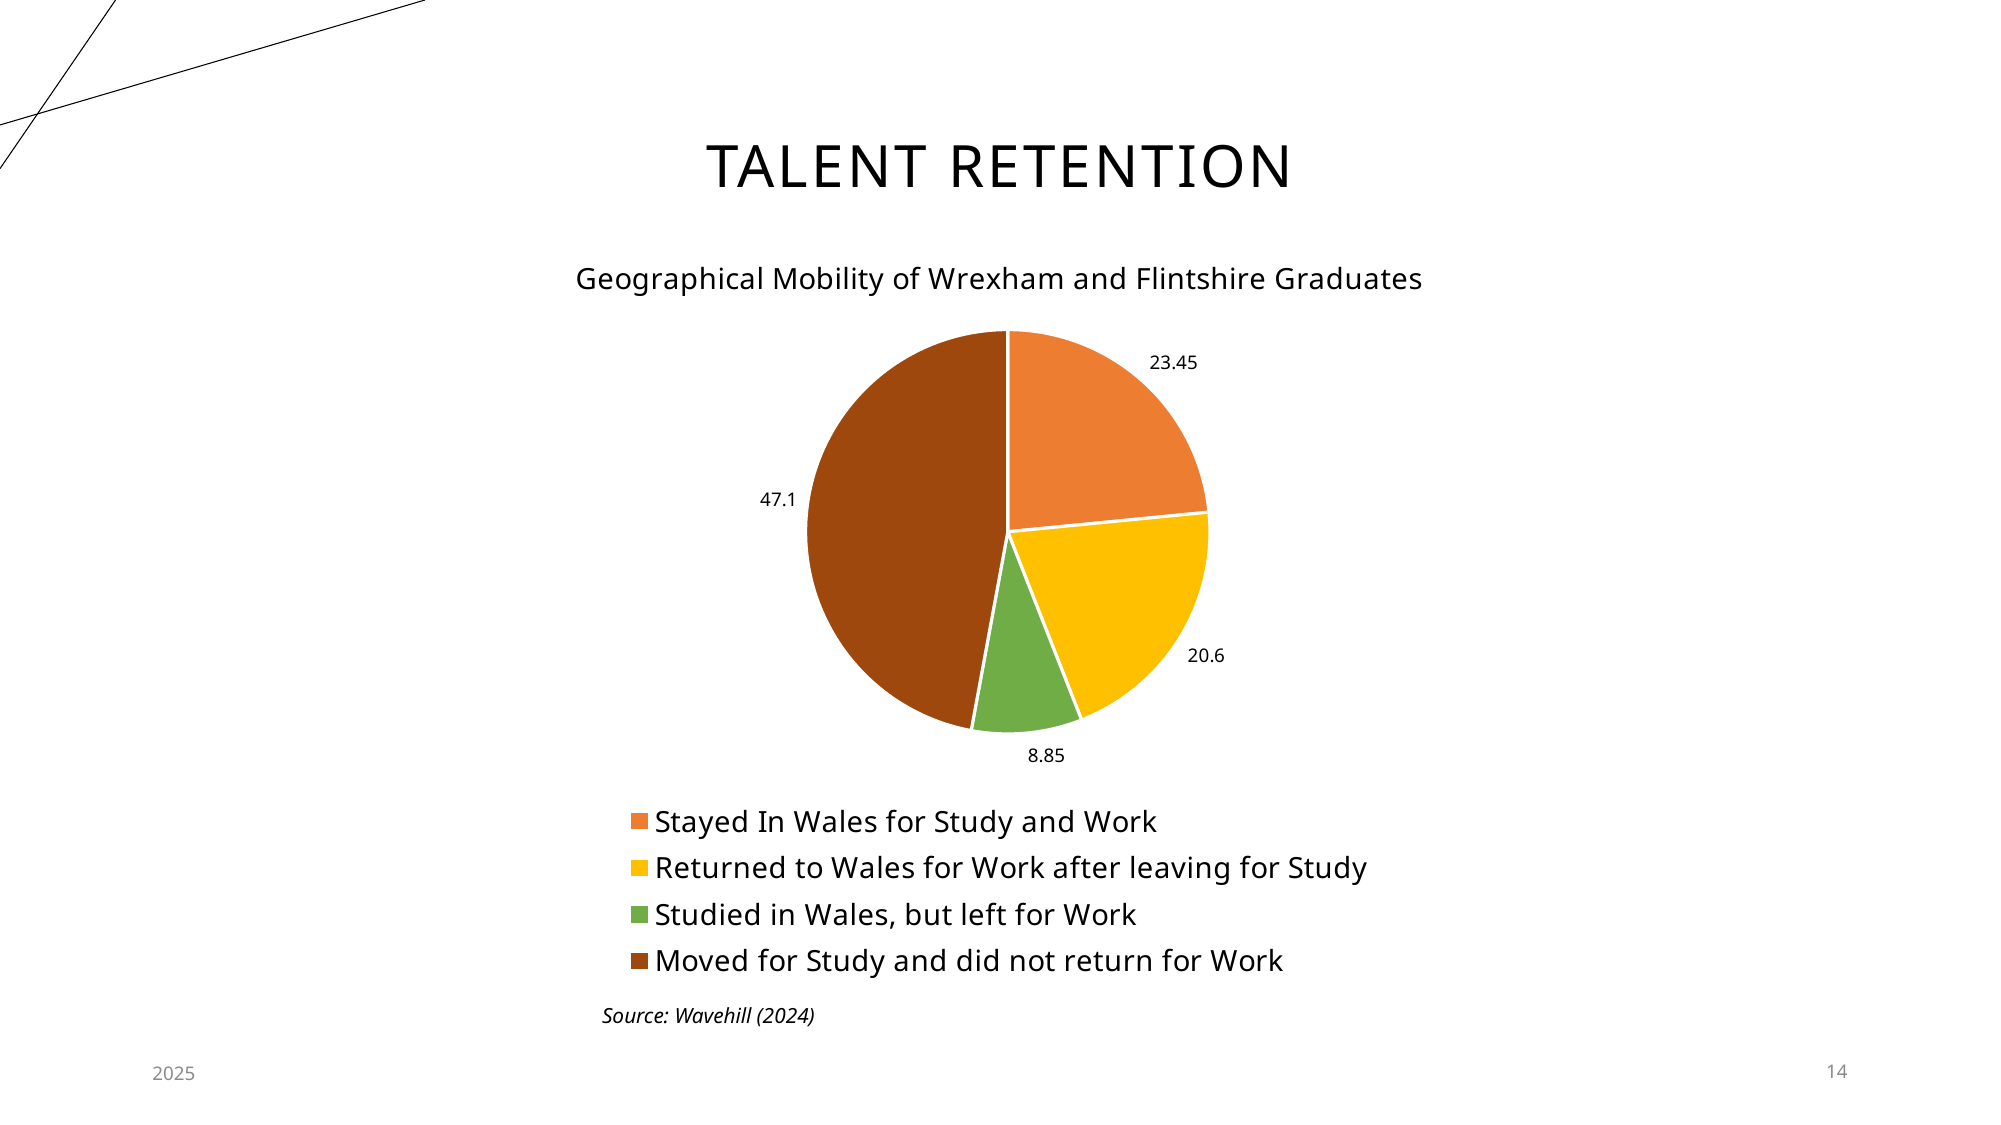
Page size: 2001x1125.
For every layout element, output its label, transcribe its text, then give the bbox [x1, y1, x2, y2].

text_box Source: Wavehill (2024) [587, 994, 1089, 1035]
slide_number 14 [1412, 1042, 1863, 1103]
chart [408, 226, 1592, 988]
title Talent Retention [137, 59, 1863, 278]
slide_number 2025 [137, 1042, 588, 1103]
